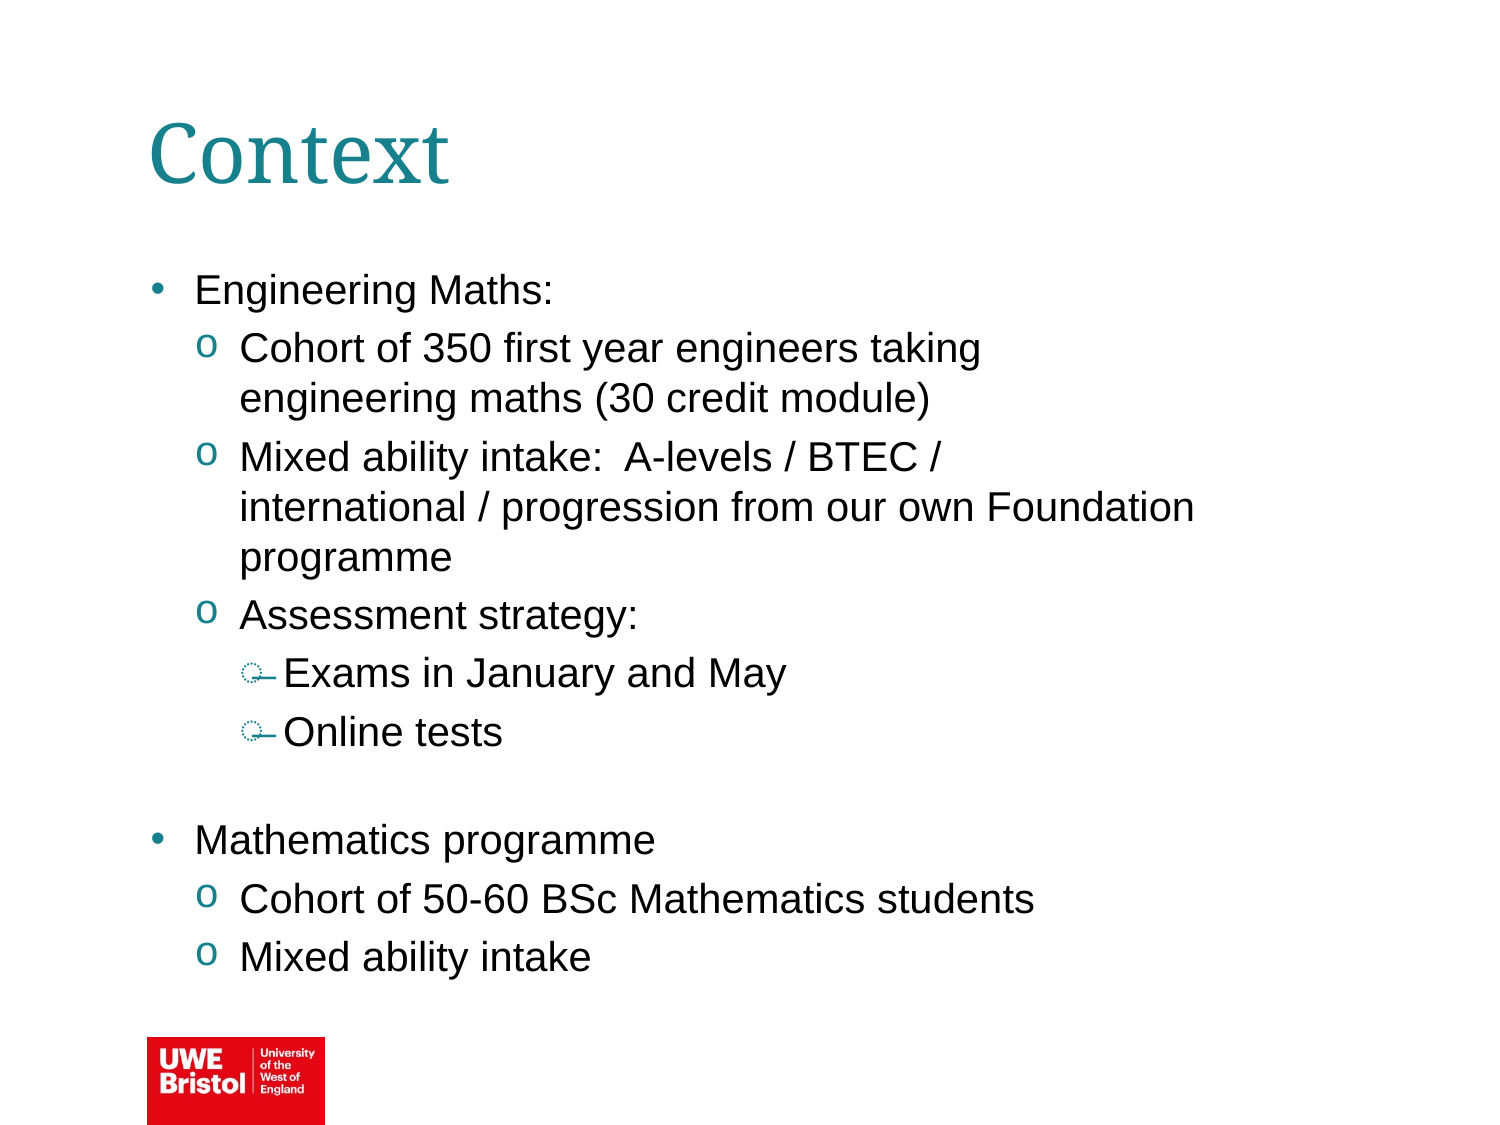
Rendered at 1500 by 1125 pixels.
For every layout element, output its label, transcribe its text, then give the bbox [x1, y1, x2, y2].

picture [147, 1037, 325, 1125]
list Engineering Maths: Cohort of 350 first year engineers taking engineering maths (30 credit module) Mixed ability intake: A-levels / BTEC / international / progression from our own Foundation programme Assessment strategy: Exams in January and May Online tests Mathematics programme Cohort of 50-60 BSc Mathematics students Mixed ability intake [135, 255, 1217, 988]
list Context [147, 113, 1217, 220]
